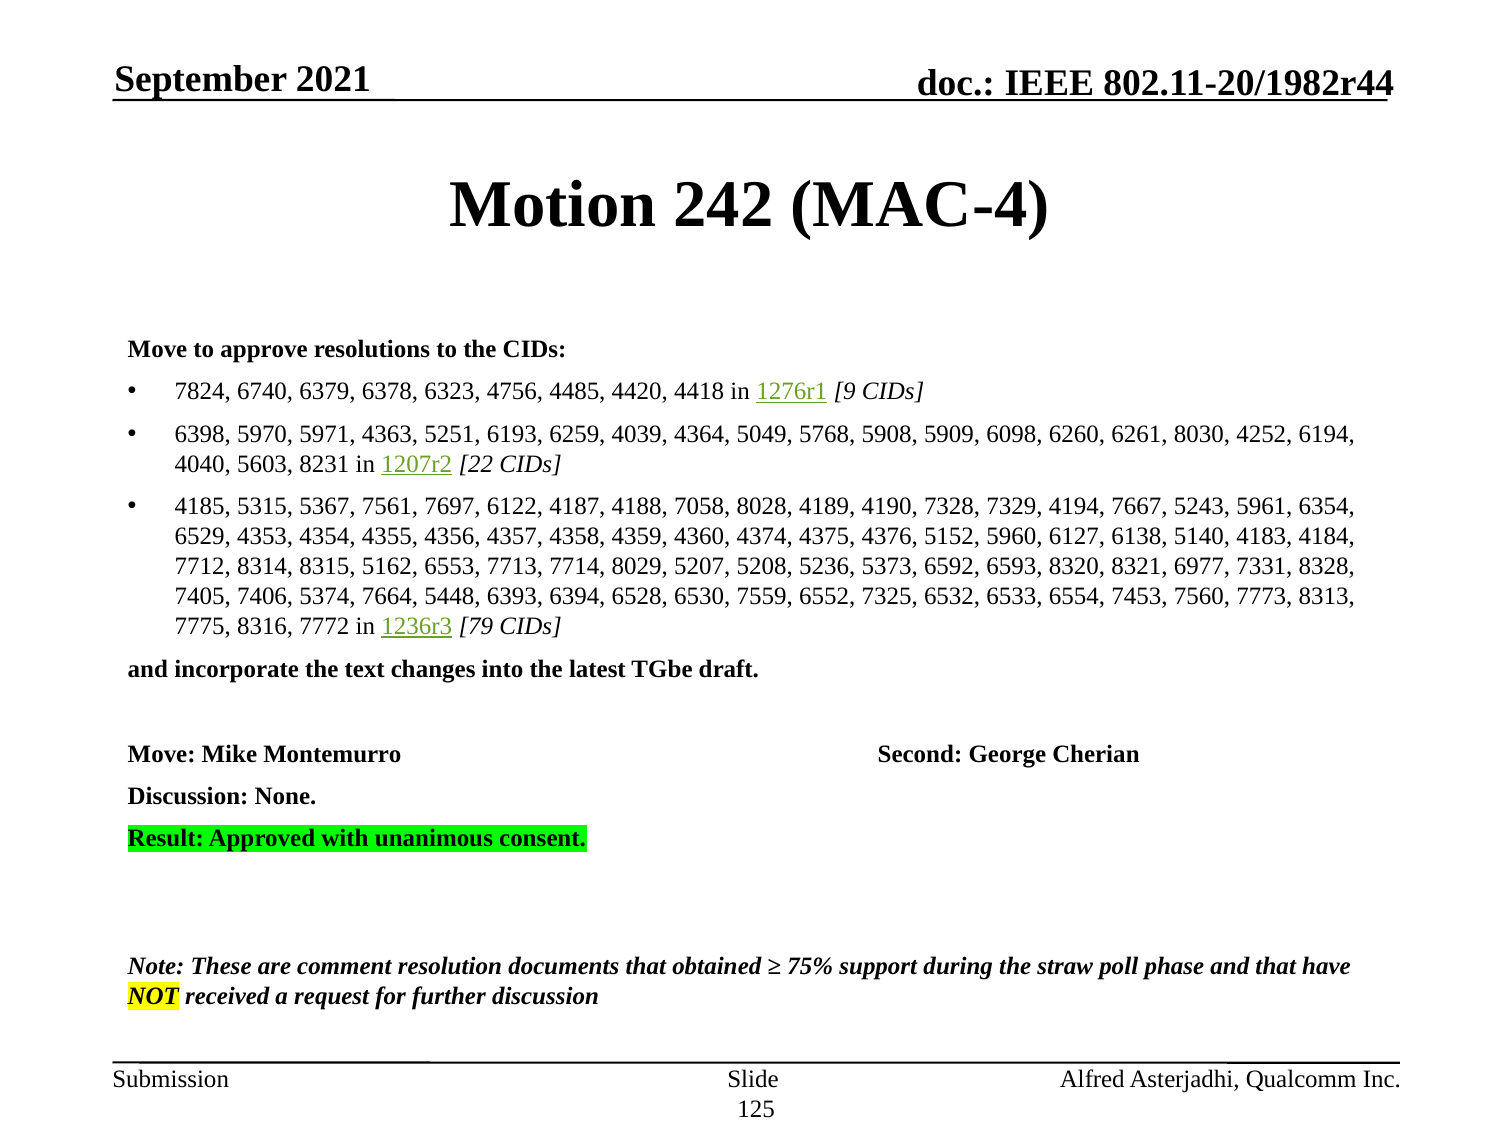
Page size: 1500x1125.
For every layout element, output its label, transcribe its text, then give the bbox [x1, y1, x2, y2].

footer Alfred Asterjadhi, Qualcomm Inc. [878, 1061, 1402, 1093]
list Move to approve resolutions to the CIDs: 7824, 6740, 6379, 6378, 6323, 4756, 4485, 4420, 4418 in 1276r1 [9 CIDs] 6398, 5970, 5971, 4363, 5251, 6193, 6259, 4039, 4364, 5049, 5768, 5908, 5909, 6098, 6260, 6261, 8030, 4252, 6194, 4040, 5603, 8231 in 1207r2 [22 CIDs] 4185, 5315, 5367, 7561, 7697, 6122, 4187, 4188, 7058, 8028, 4189, 4190, 7328, 7329, 4194, 7667, 5243, 5961, 6354, 6529, 4353, 4354, 4355, 4356, 4357, 4358, 4359, 4360, 4374, 4375, 4376, 5152, 5960, 6127, 6138, 5140, 4183, 4184, 7712, 8314, 8315, 5162, 6553, 7713, 7714, 8029, 5207, 5208, 5236, 5373, 6592, 6593, 8320, 8321, 6977, 7331, 8328, 7405, 7406, 5374, 7664, 5448, 6393, 6394, 6528, 6530, 7559, 6552, 7325, 6532, 6533, 6554, 7453, 7560, 7773, 8313, 7775, 8316, 7772 in 1236r3 [79 CIDs] and incorporate the text changes into the latest TGbe draft. Move: Mike Montemurro Second: George Cherian Discussion: None. Result: Approved with unanimous consent. Note: These are comment resolution documents that obtained ≥ 75% support during the straw poll phase and that have NOT received a request for further discussion [112, 324, 1388, 1063]
title Motion 242 (MAC-4) [112, 112, 1388, 288]
slide_number Slide 125 [712, 1061, 800, 1123]
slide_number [114, 54, 423, 100]
